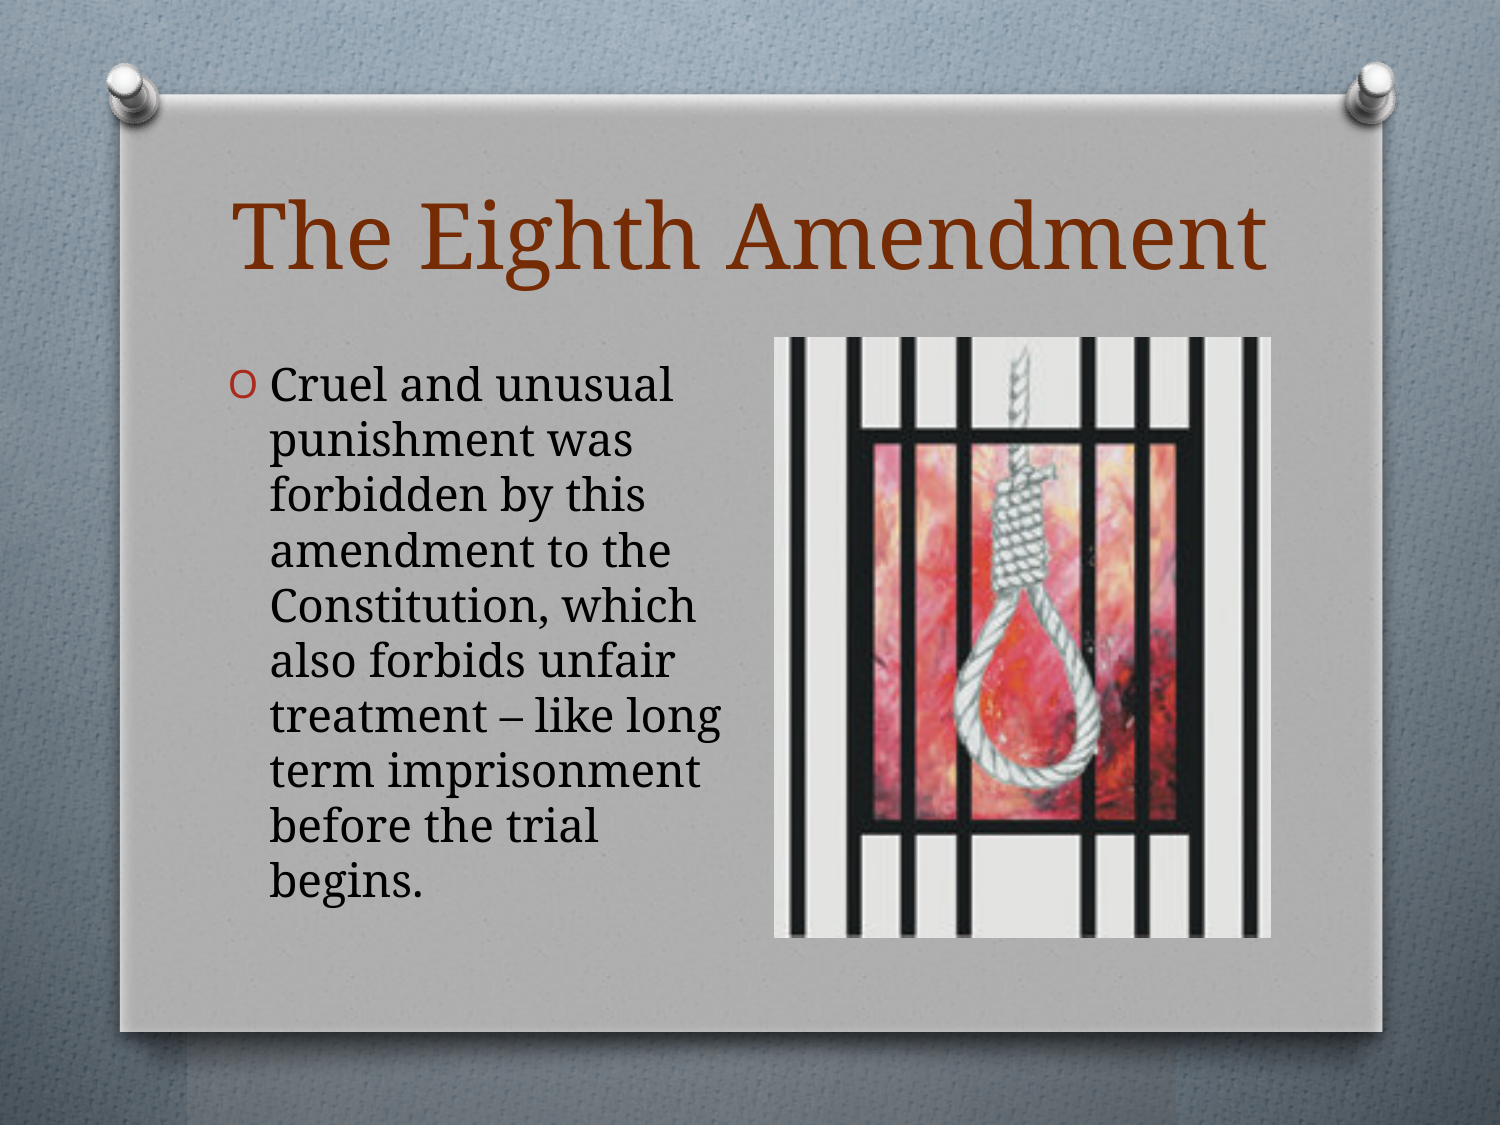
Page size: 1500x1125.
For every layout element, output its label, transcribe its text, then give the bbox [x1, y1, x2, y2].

list Cruel and unusual punishment was forbidden by this amendment to the Constitution, which also forbids unfair treatment – like long term imprisonment before the trial begins. [213, 348, 738, 939]
title The Eighth Amendment [179, 134, 1323, 332]
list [774, 337, 1271, 938]
picture [75, 29, 198, 153]
picture [1317, 35, 1439, 156]
